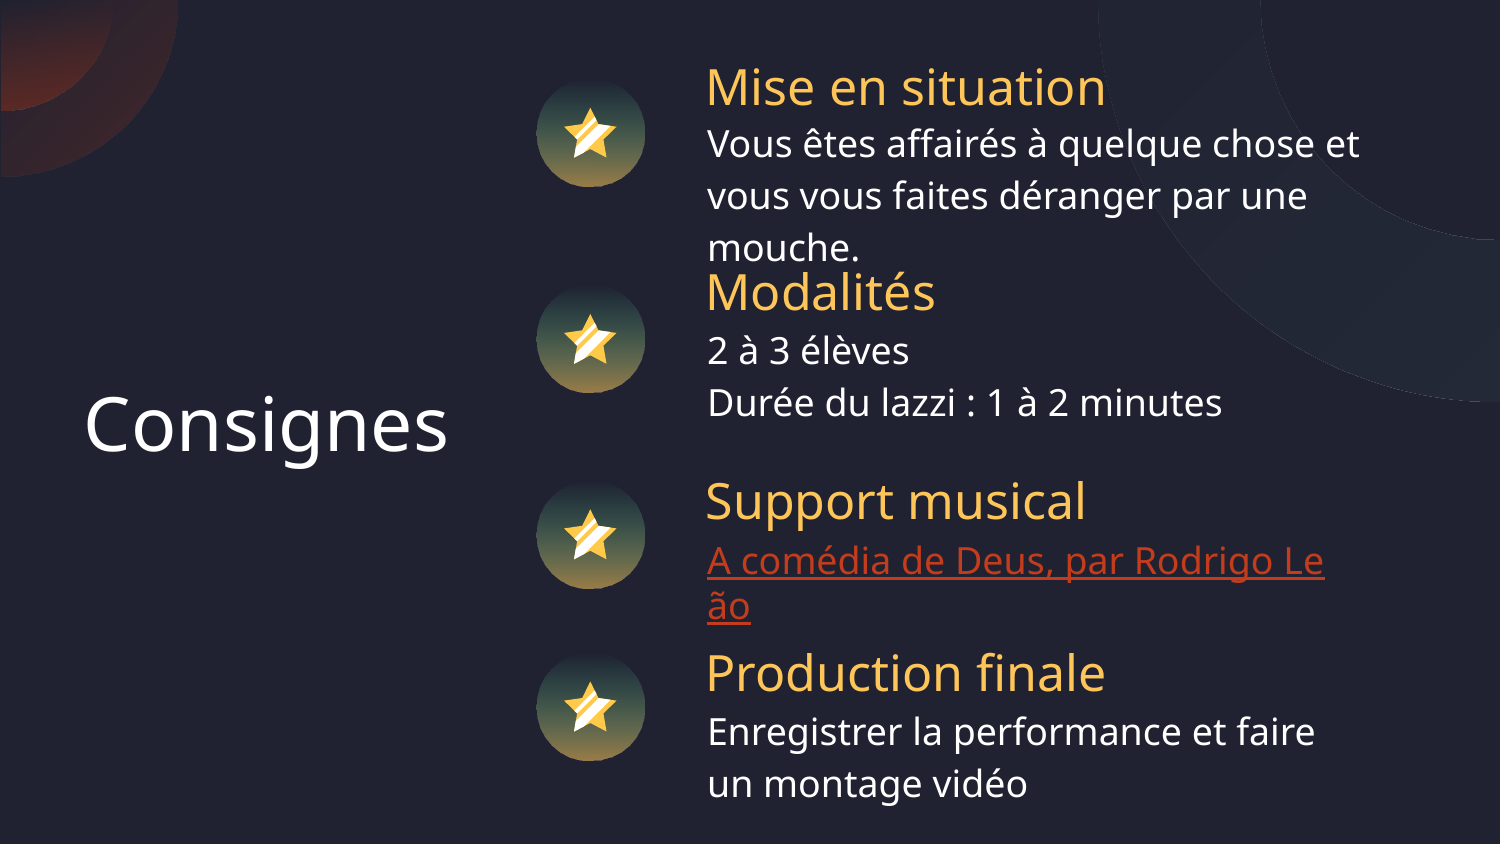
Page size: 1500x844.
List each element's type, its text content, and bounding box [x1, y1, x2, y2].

title Consignes [69, 312, 560, 532]
subtitle Production finale [690, 617, 1291, 712]
subtitle A comédia de Deus, par Rodrigo Leão [692, 514, 1350, 639]
subtitle Modalités [690, 236, 1291, 331]
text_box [535, 284, 645, 394]
subtitle Support musical [690, 445, 1291, 540]
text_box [535, 479, 645, 589]
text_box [535, 78, 645, 187]
subtitle 2 à 3 élèves Durée du lazzi : 1 à 2 minutes [692, 305, 1350, 430]
subtitle Vous êtes affairés à quelque chose et vous vous faites déranger par une mouche. [692, 98, 1462, 223]
subtitle Mise en situation [690, 31, 1291, 126]
subtitle Enregistrer la performance et faire un montage vidéo [692, 686, 1350, 811]
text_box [535, 652, 645, 761]
